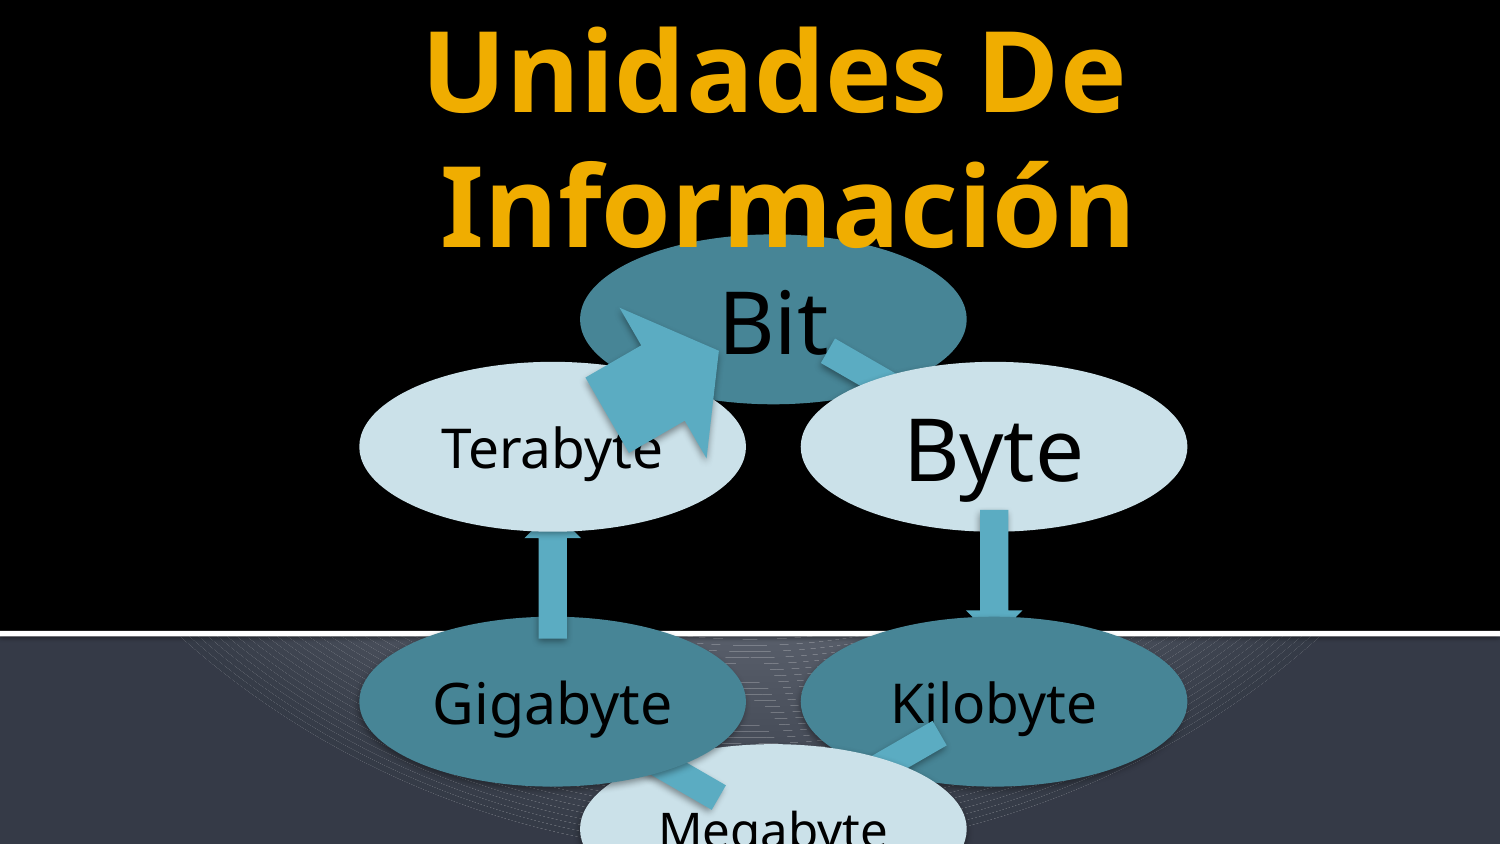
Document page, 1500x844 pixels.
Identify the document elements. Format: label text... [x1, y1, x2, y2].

title Unidades De Información [93, 0, 1477, 232]
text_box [0, 234, 1500, 844]
